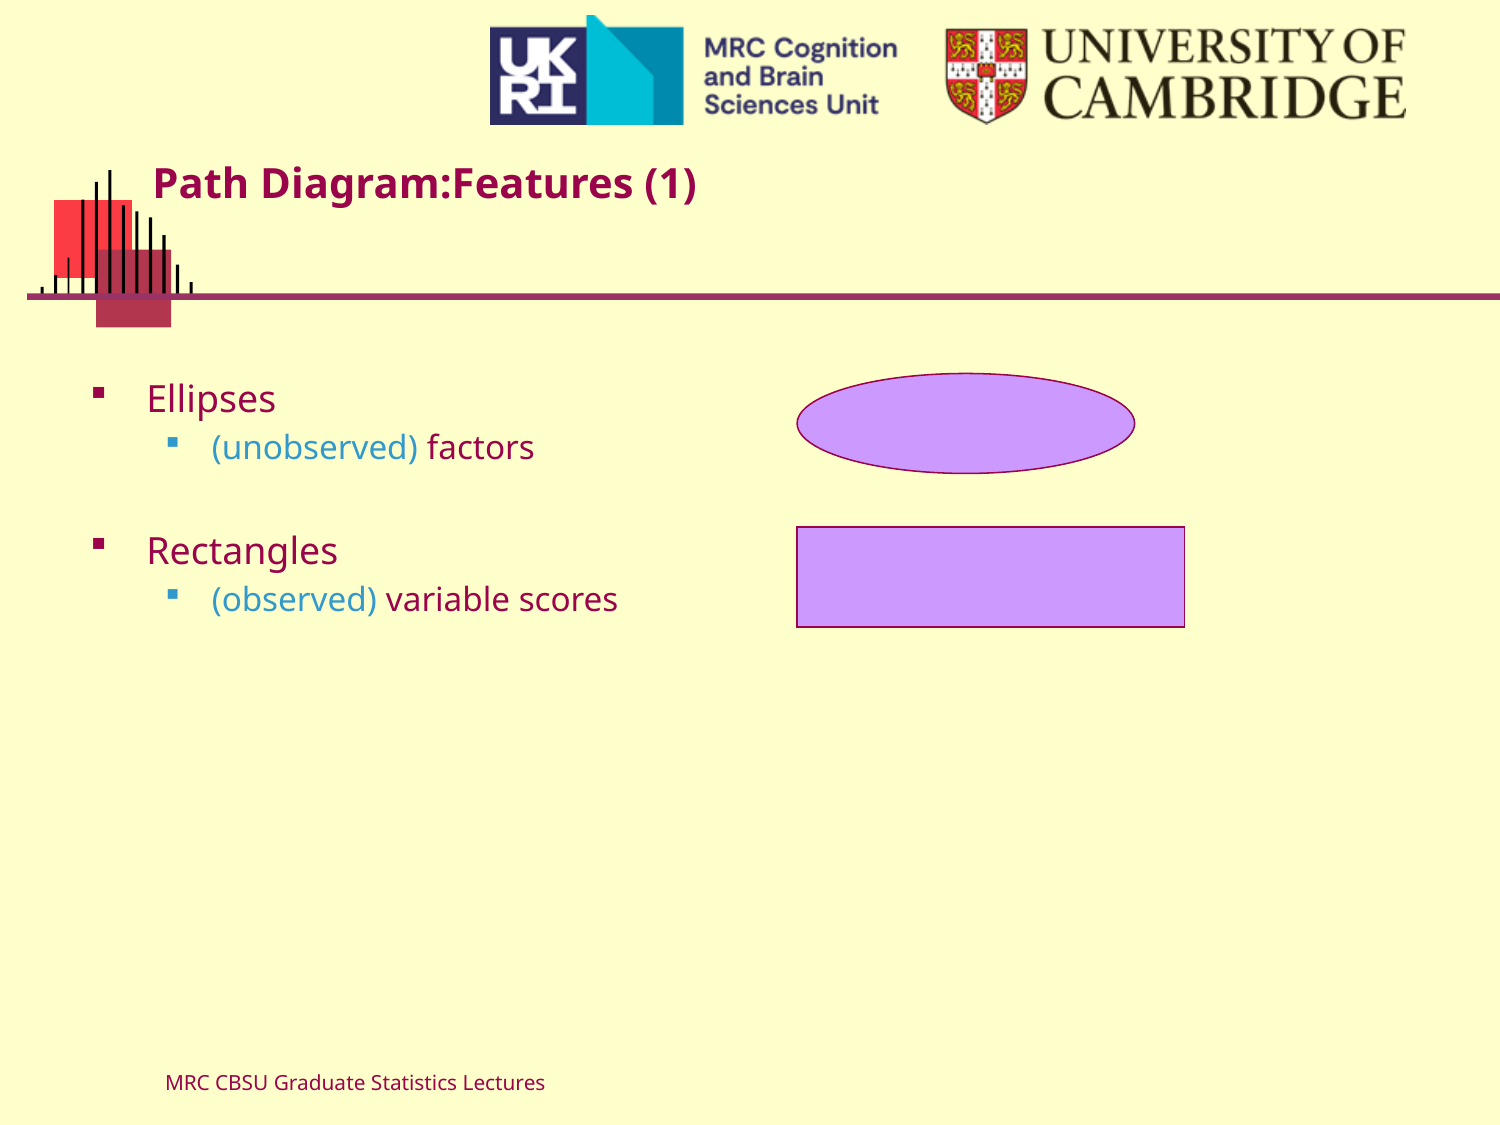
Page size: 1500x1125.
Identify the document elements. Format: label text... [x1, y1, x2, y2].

footer MRC CBSU Graduate Statistics Lectures [149, 1062, 988, 1101]
title Path Diagram:Features (1) [137, 137, 988, 233]
list Ellipses (unobserved) factors Rectangles (observed) variable scores [75, 262, 1425, 1038]
text_box [797, 373, 1135, 474]
picture [490, 15, 1406, 125]
text_box [797, 527, 1185, 627]
